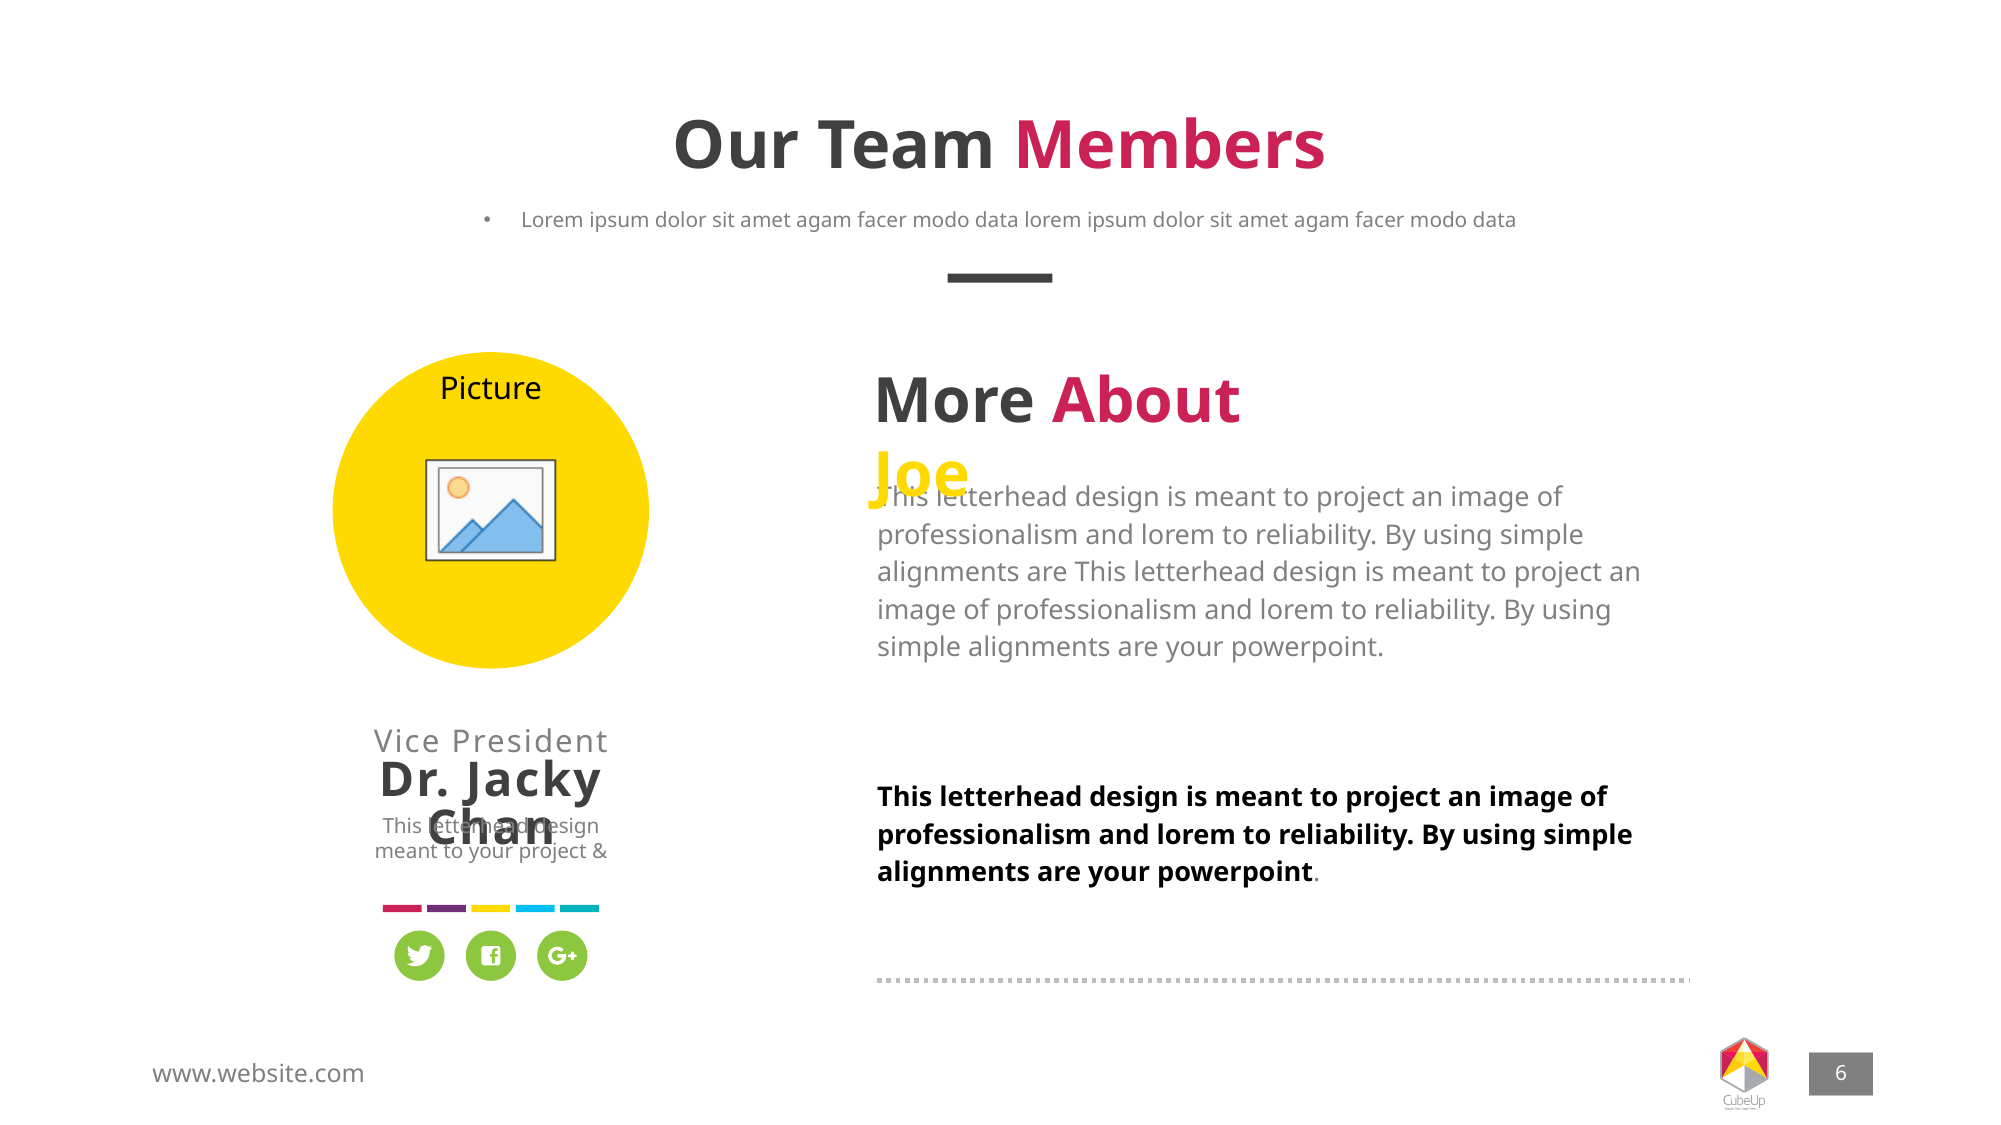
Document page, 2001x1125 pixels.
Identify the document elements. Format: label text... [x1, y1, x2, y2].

list Lorem ipsum dolor sit amet agam facer modo data lorem ipsum dolor sit amet agam facer modo data [137, 202, 1863, 246]
text_box [947, 273, 1053, 284]
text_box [310, 352, 1690, 981]
title Our Team Members [137, 96, 1863, 198]
picture [341, 360, 642, 661]
slide_number www.website.com [137, 1042, 391, 1103]
slide_number 6 [1809, 1052, 1873, 1096]
